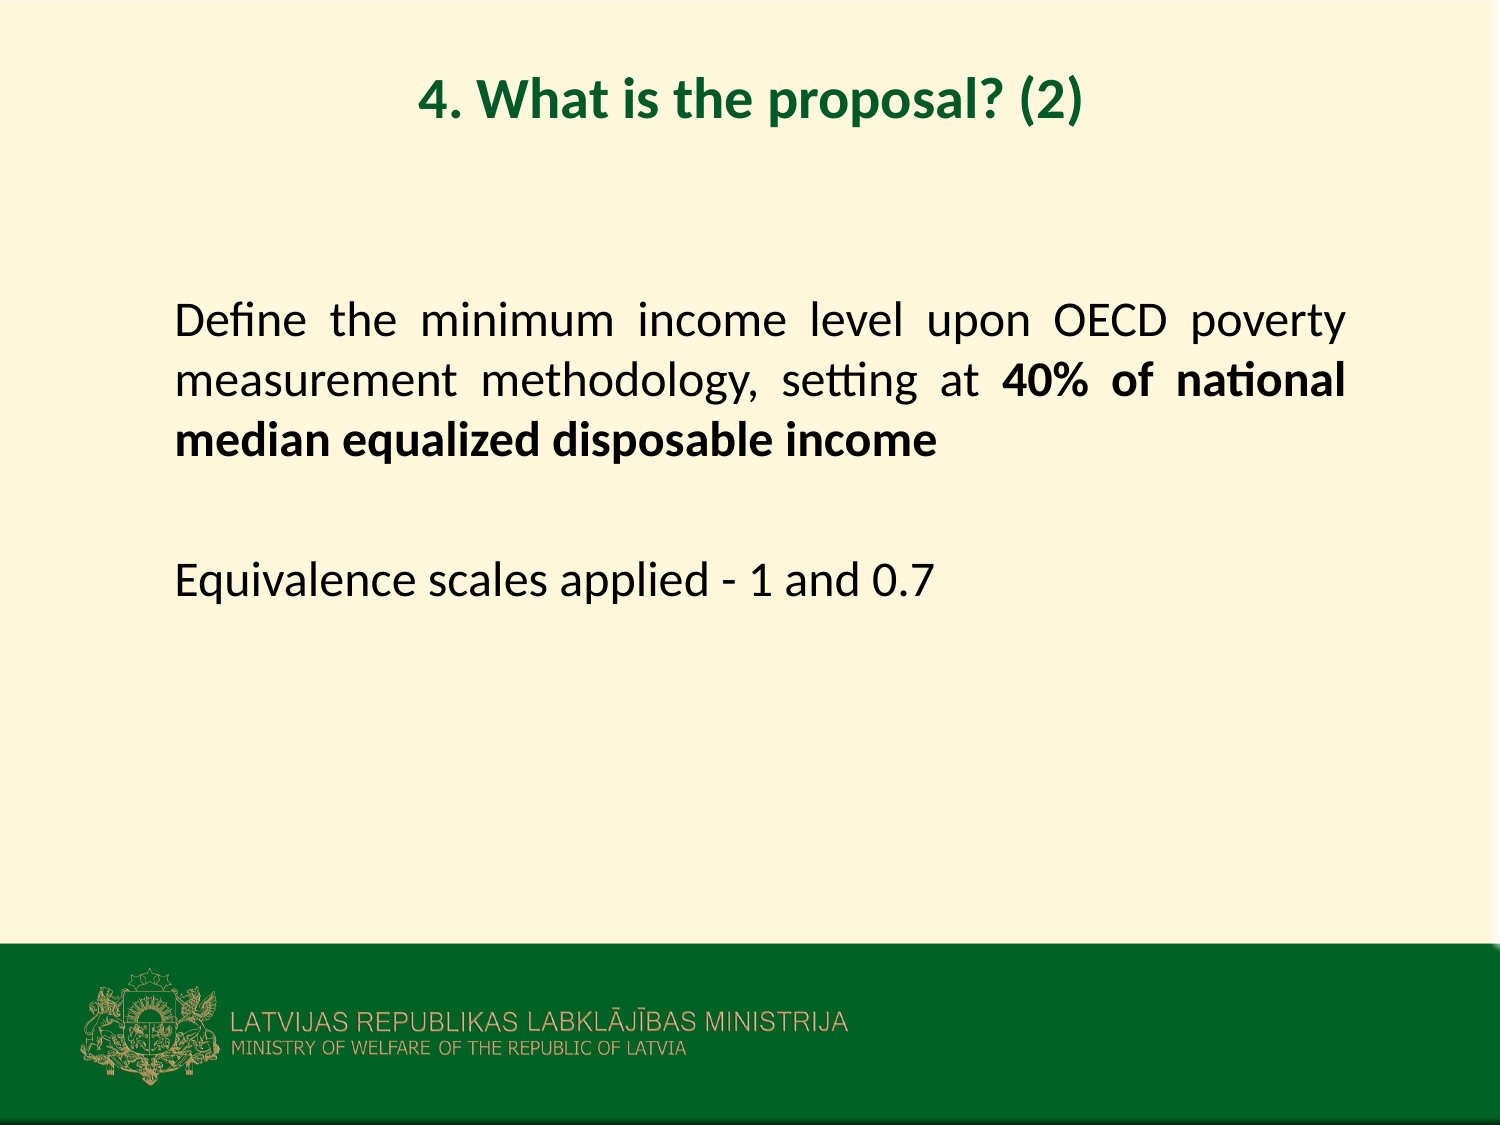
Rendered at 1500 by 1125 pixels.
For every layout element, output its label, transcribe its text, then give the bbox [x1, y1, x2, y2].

list Define the minimum income level upon OECD poverty measurement methodology, setting at 40% of national median equalized disposable income Equivalence scales applied - 1 and 0.7 [159, 278, 1362, 693]
title 4. What is the proposal? (2) [76, 42, 1427, 147]
picture [0, 0, 1500, 1125]
